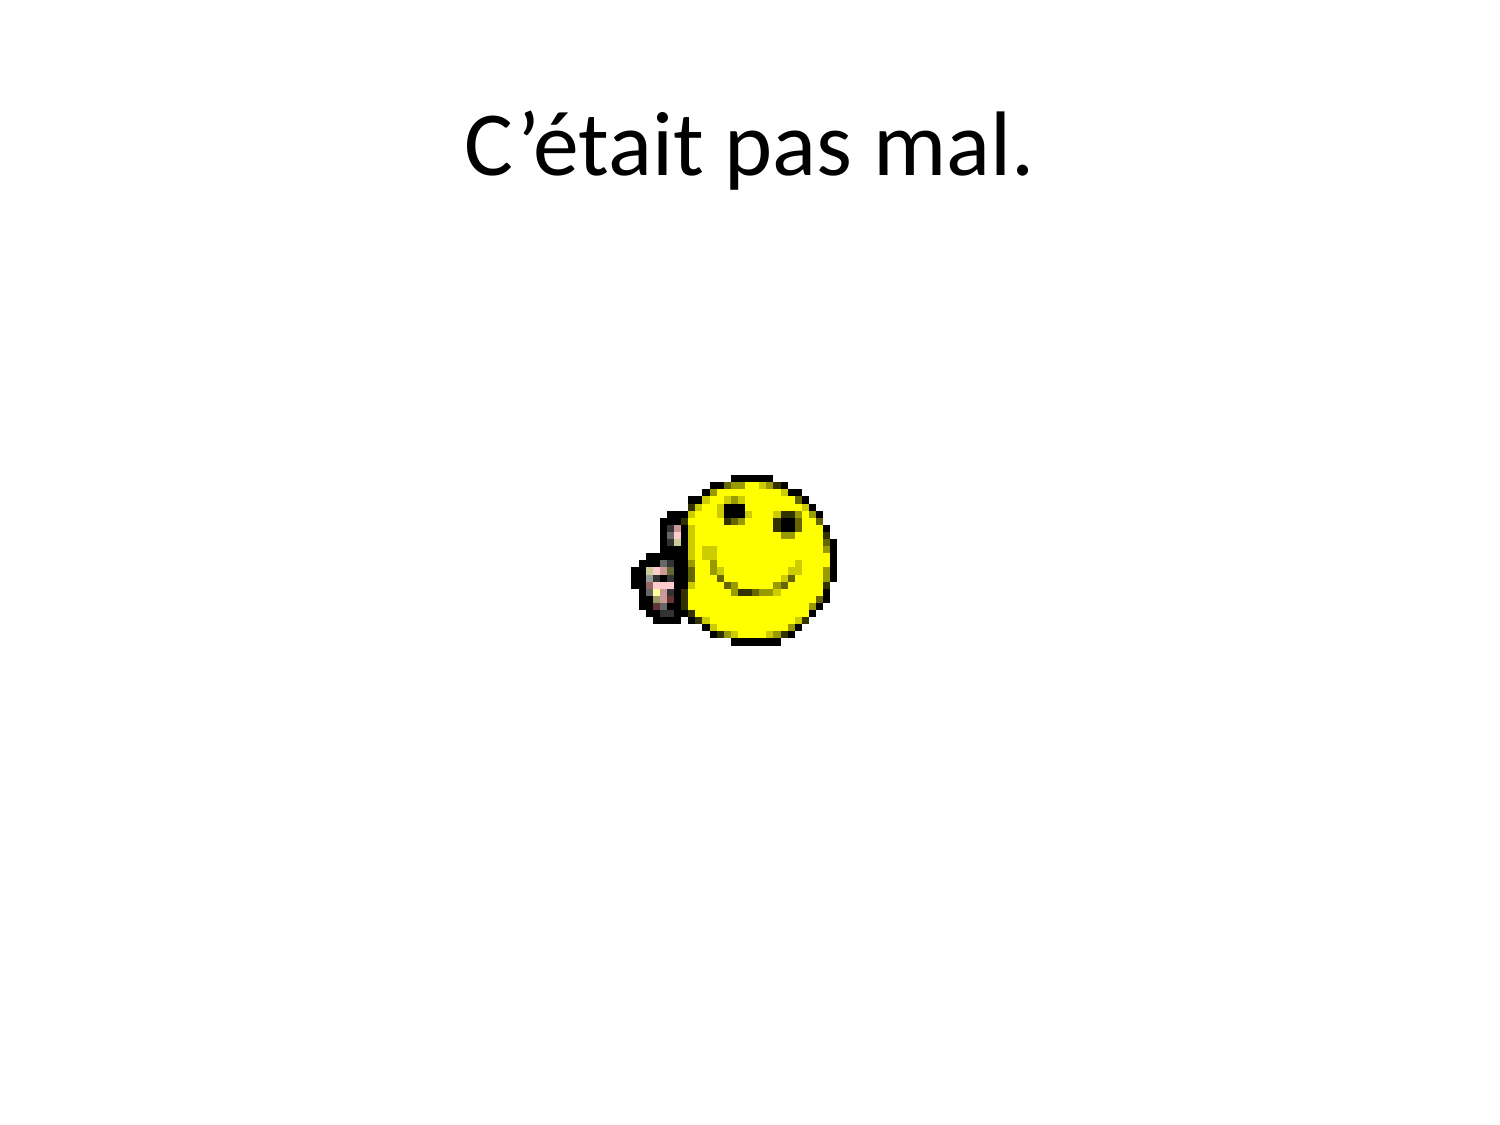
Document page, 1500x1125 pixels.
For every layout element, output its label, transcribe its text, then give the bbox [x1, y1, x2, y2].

picture [568, 362, 924, 788]
title C’était pas mal. [75, 45, 1425, 233]
